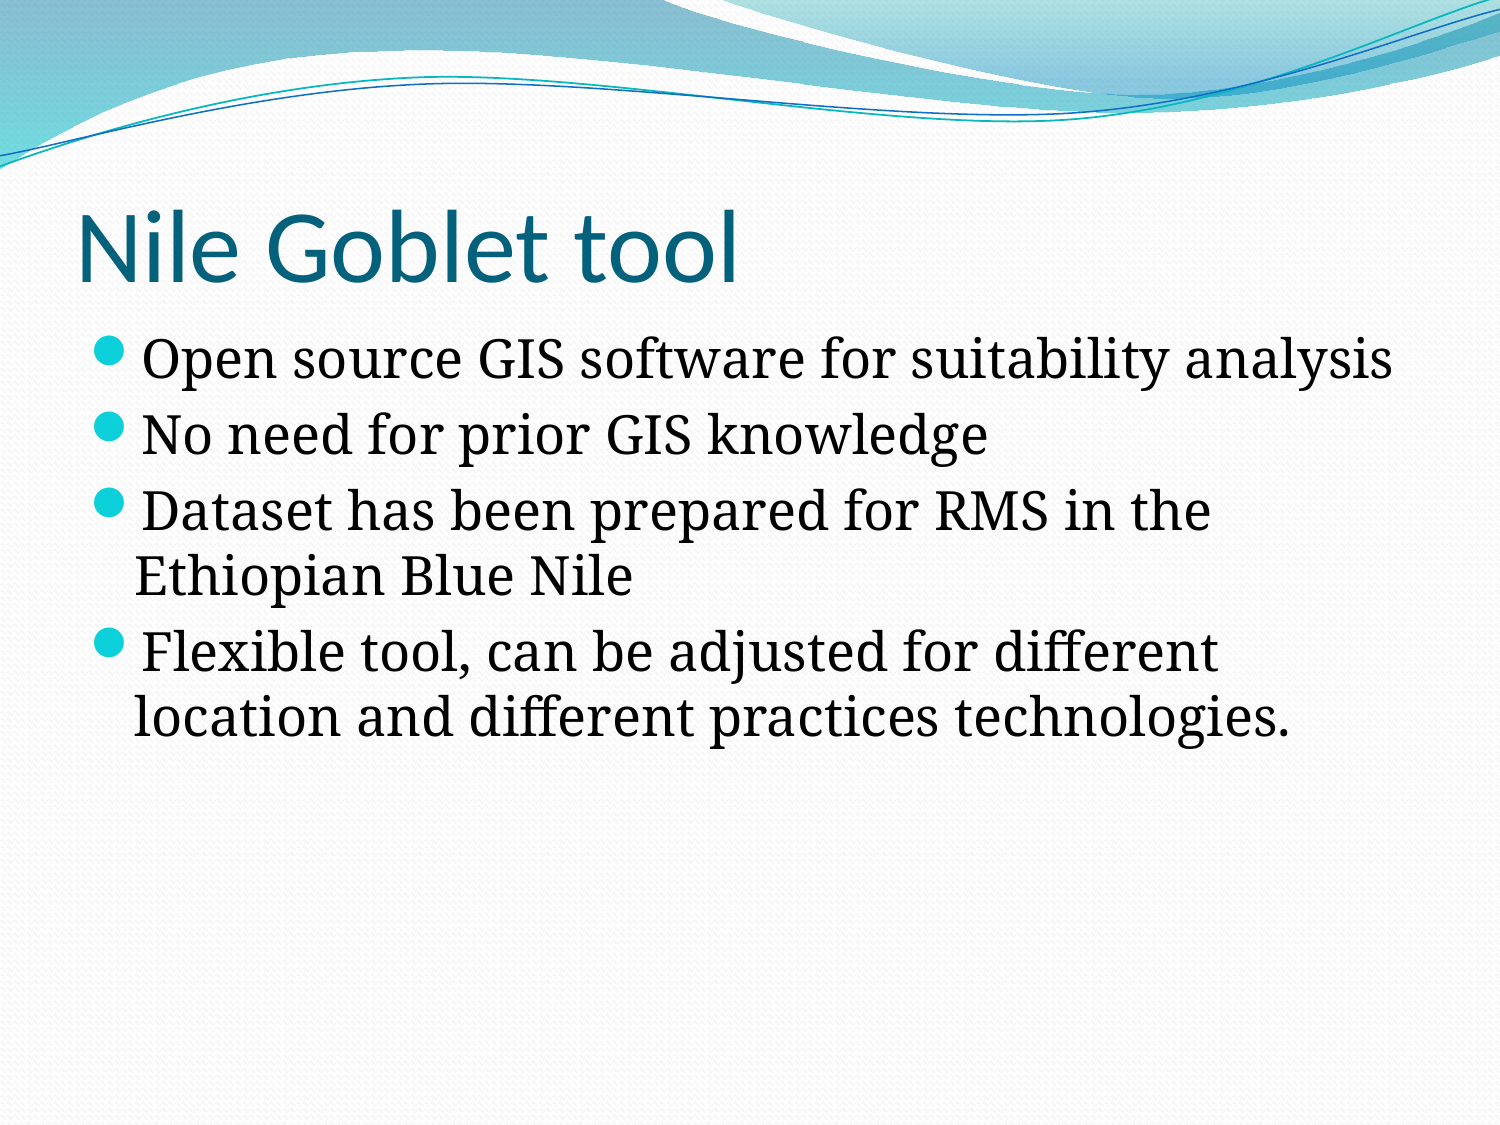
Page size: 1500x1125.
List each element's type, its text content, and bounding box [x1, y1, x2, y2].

title Nile Goblet tool [75, 115, 1425, 303]
list Open source GIS software for suitability analysis No need for prior GIS knowledge Dataset has been prepared for RMS in the Ethiopian Blue Nile Flexible tool, can be adjusted for different location and different practices technologies. [75, 317, 1425, 1038]
